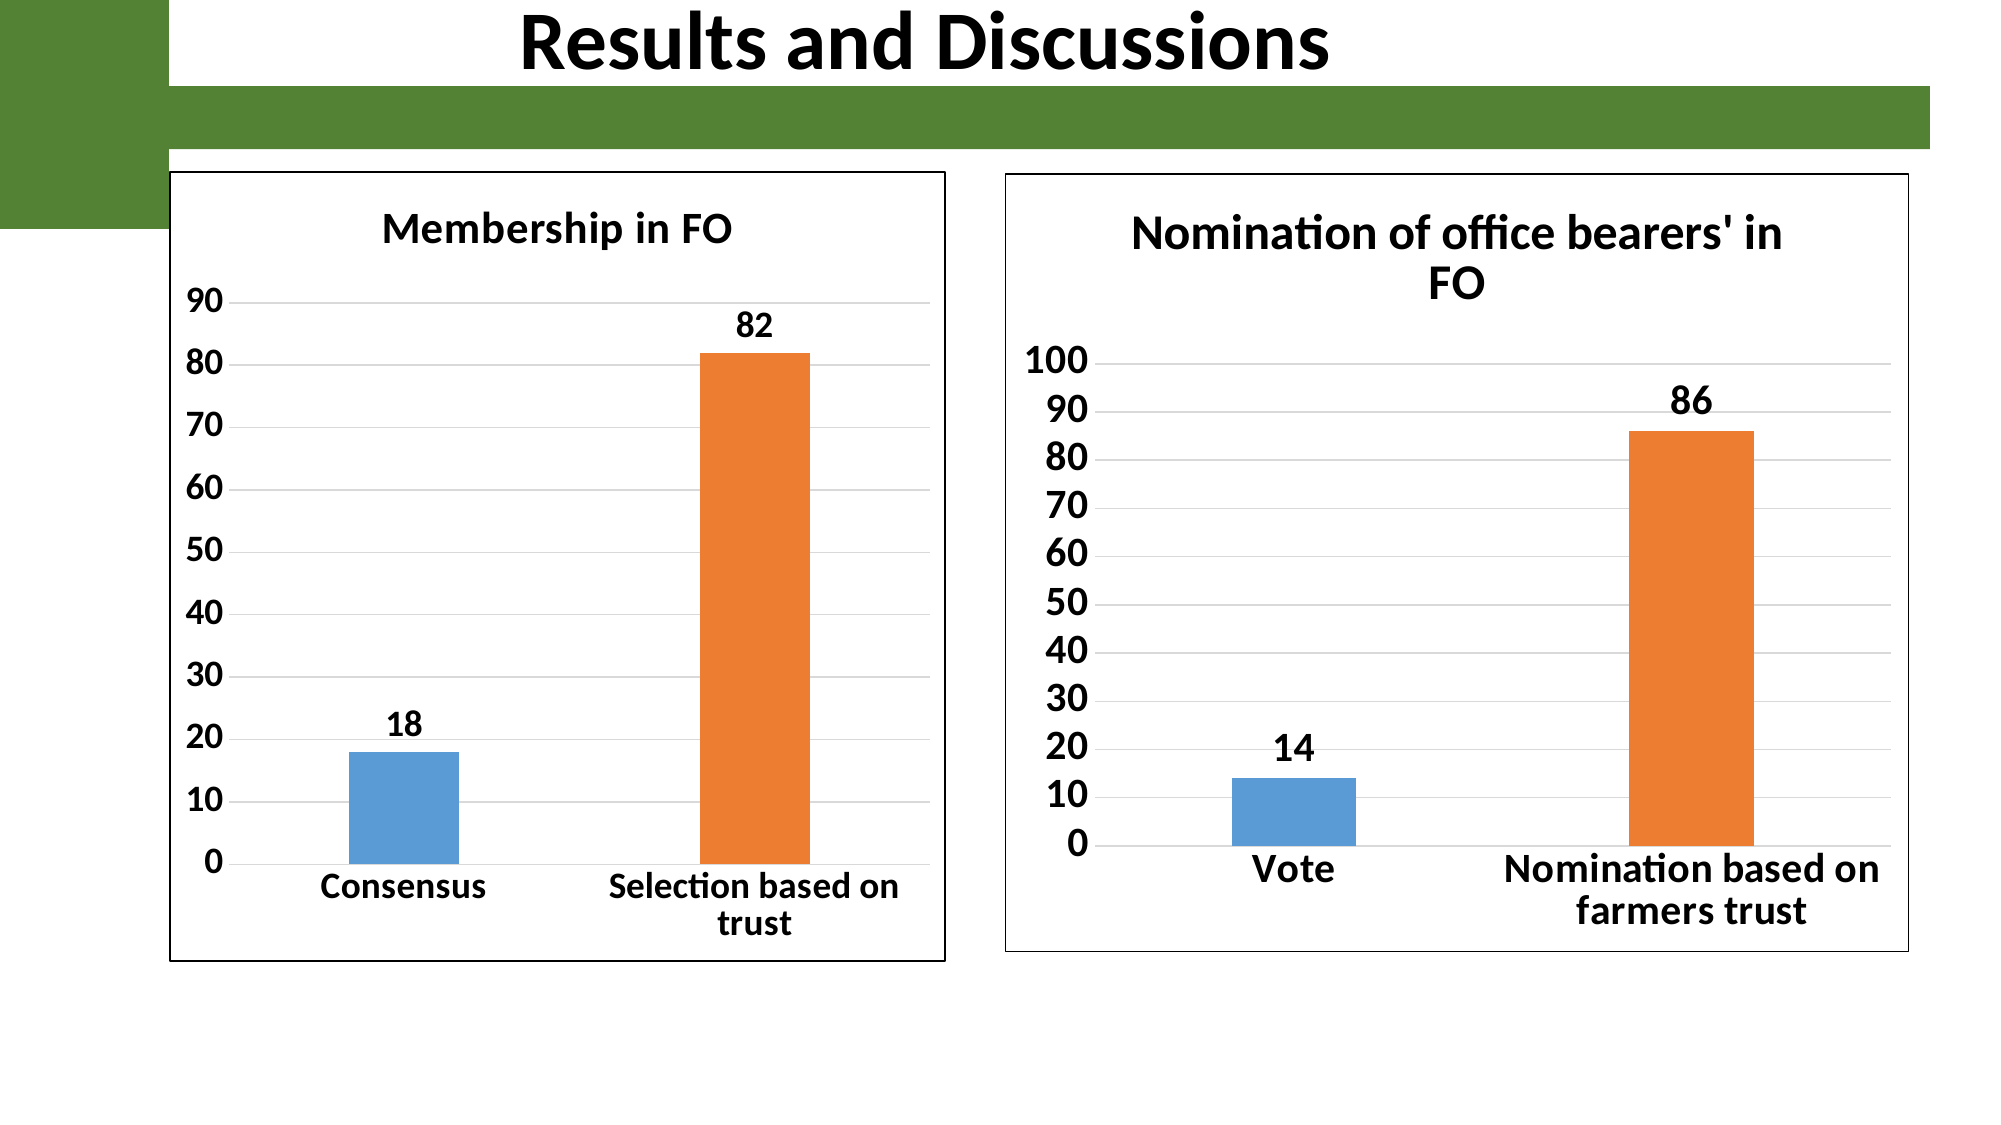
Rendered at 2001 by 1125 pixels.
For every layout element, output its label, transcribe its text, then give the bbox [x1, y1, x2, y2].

text_box [169, 86, 1930, 150]
chart [1004, 173, 1910, 953]
text_box Results and Discussions [297, 0, 1553, 94]
text_box [0, 0, 169, 229]
chart [168, 171, 947, 962]
